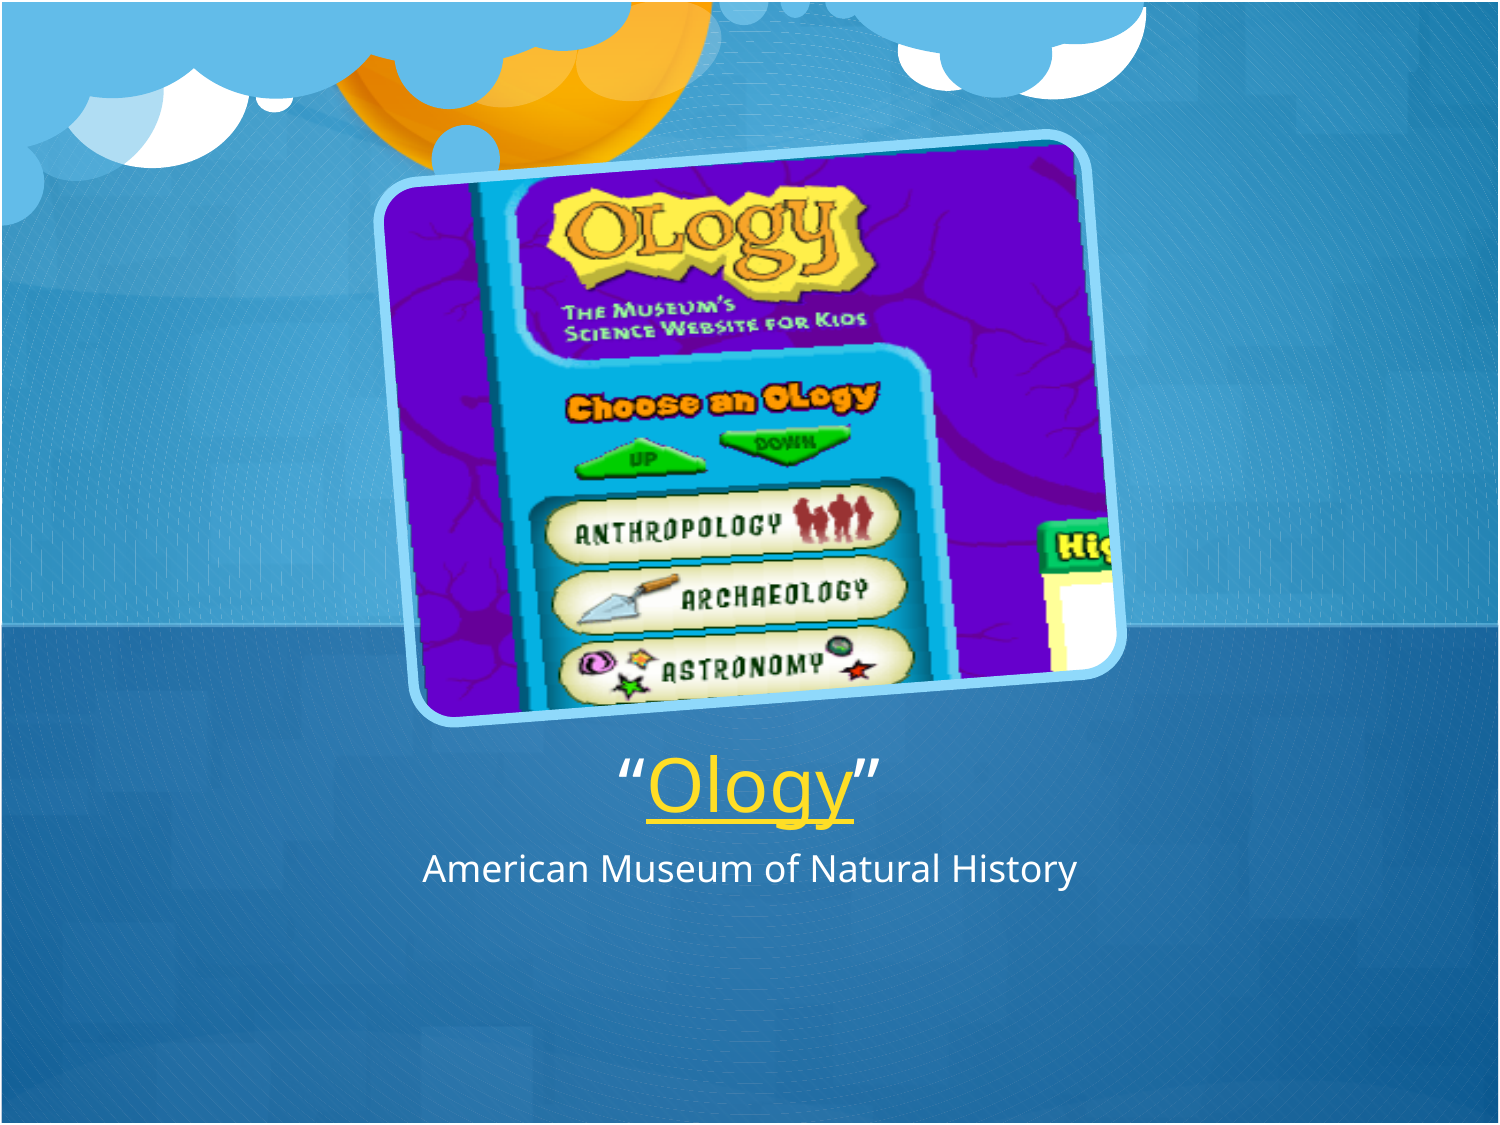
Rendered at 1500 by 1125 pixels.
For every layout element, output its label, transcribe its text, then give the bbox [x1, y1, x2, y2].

title “Ology” [116, 729, 1383, 848]
picture [2, 2, 1498, 1123]
list American Museum of Natural History [116, 848, 1383, 1048]
